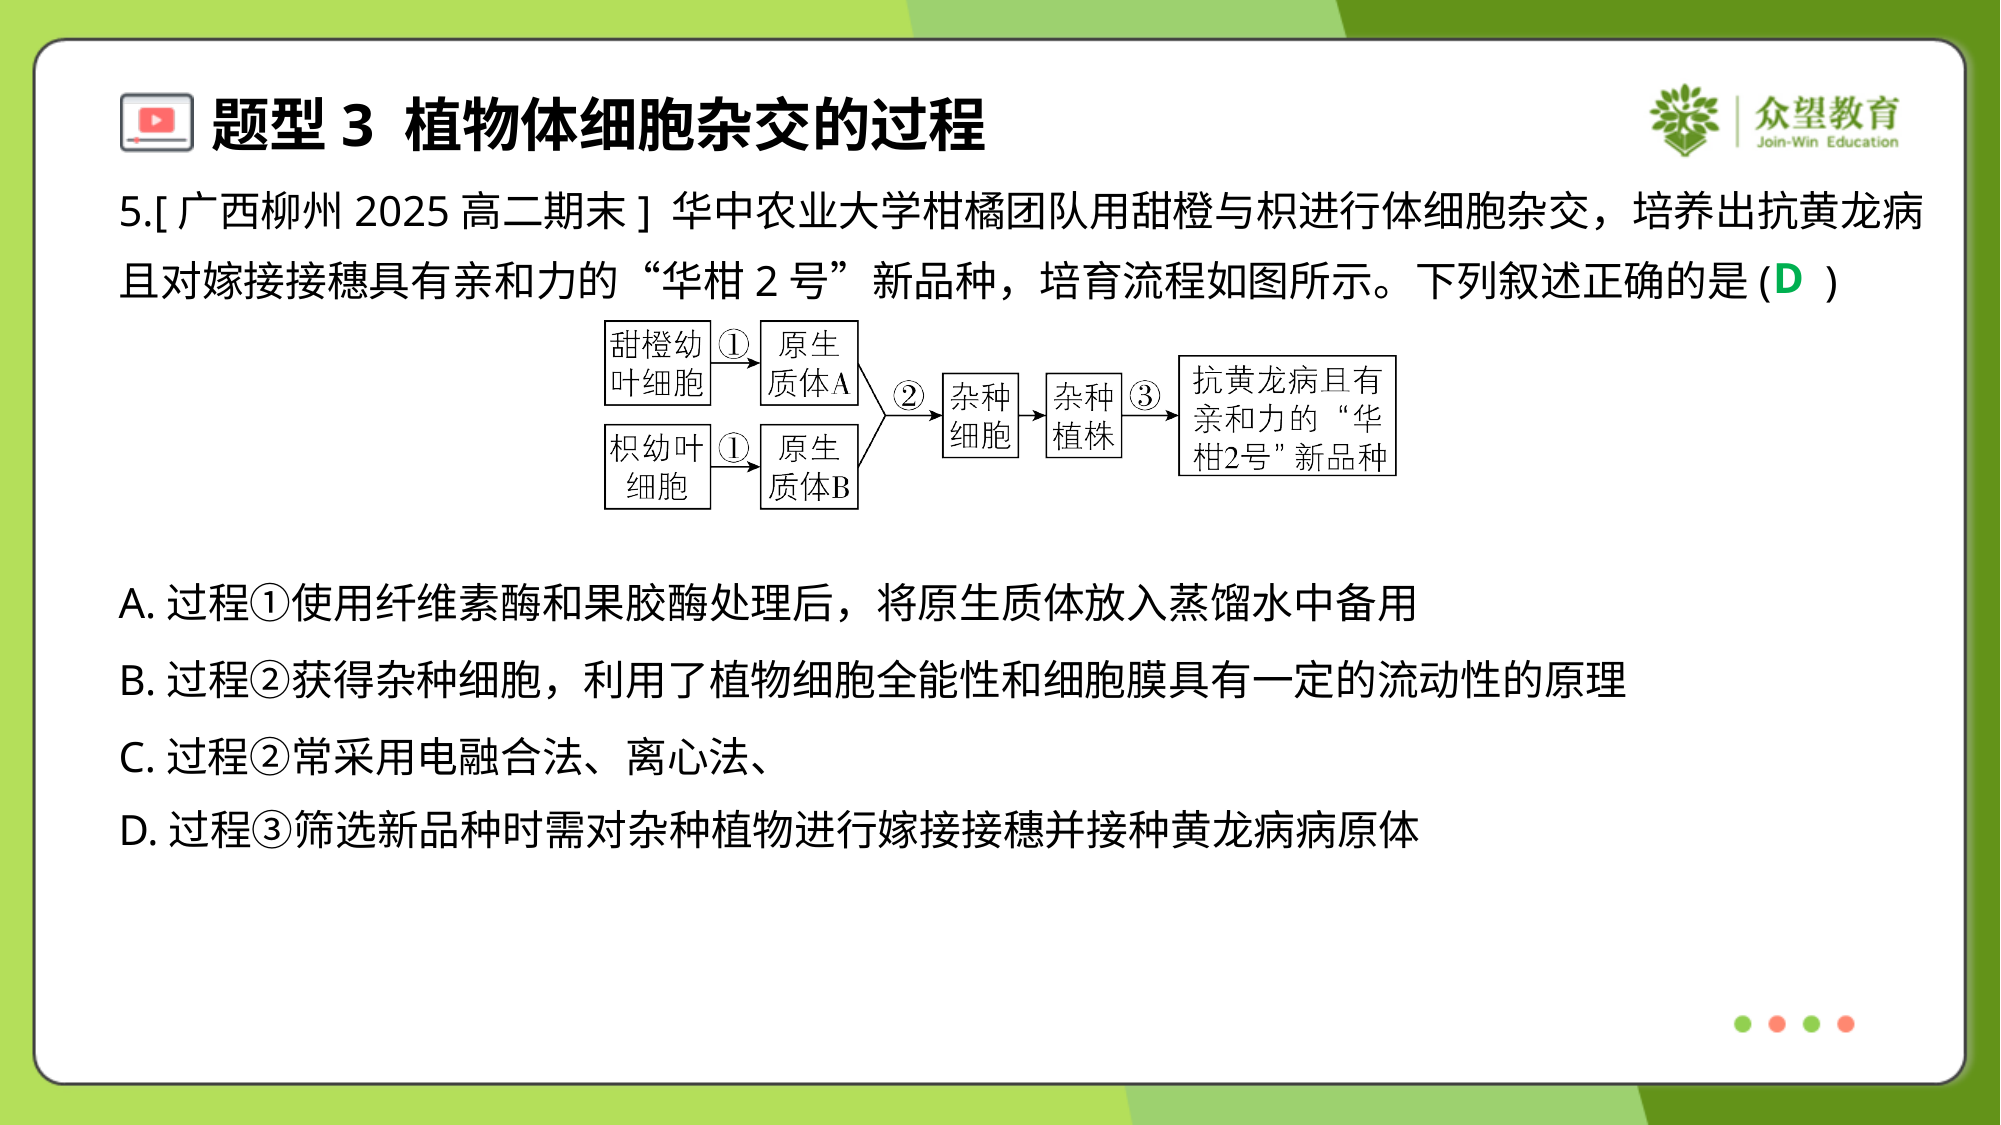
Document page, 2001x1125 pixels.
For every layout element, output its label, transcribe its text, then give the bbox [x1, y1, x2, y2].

text_box D [1757, 231, 1821, 296]
picture [0, 0, 2000, 1125]
text_box 5.[广西柳州2025高二期末] 华中农业大学柑橘团队用甜橙与枳进行体细胞杂交，培养出抗黄龙病 且对嫁接接穗具有亲和力的“华柑2号”新品种，培育流程如图所示。下列叙述正确的是( ) [118, 159, 1883, 298]
